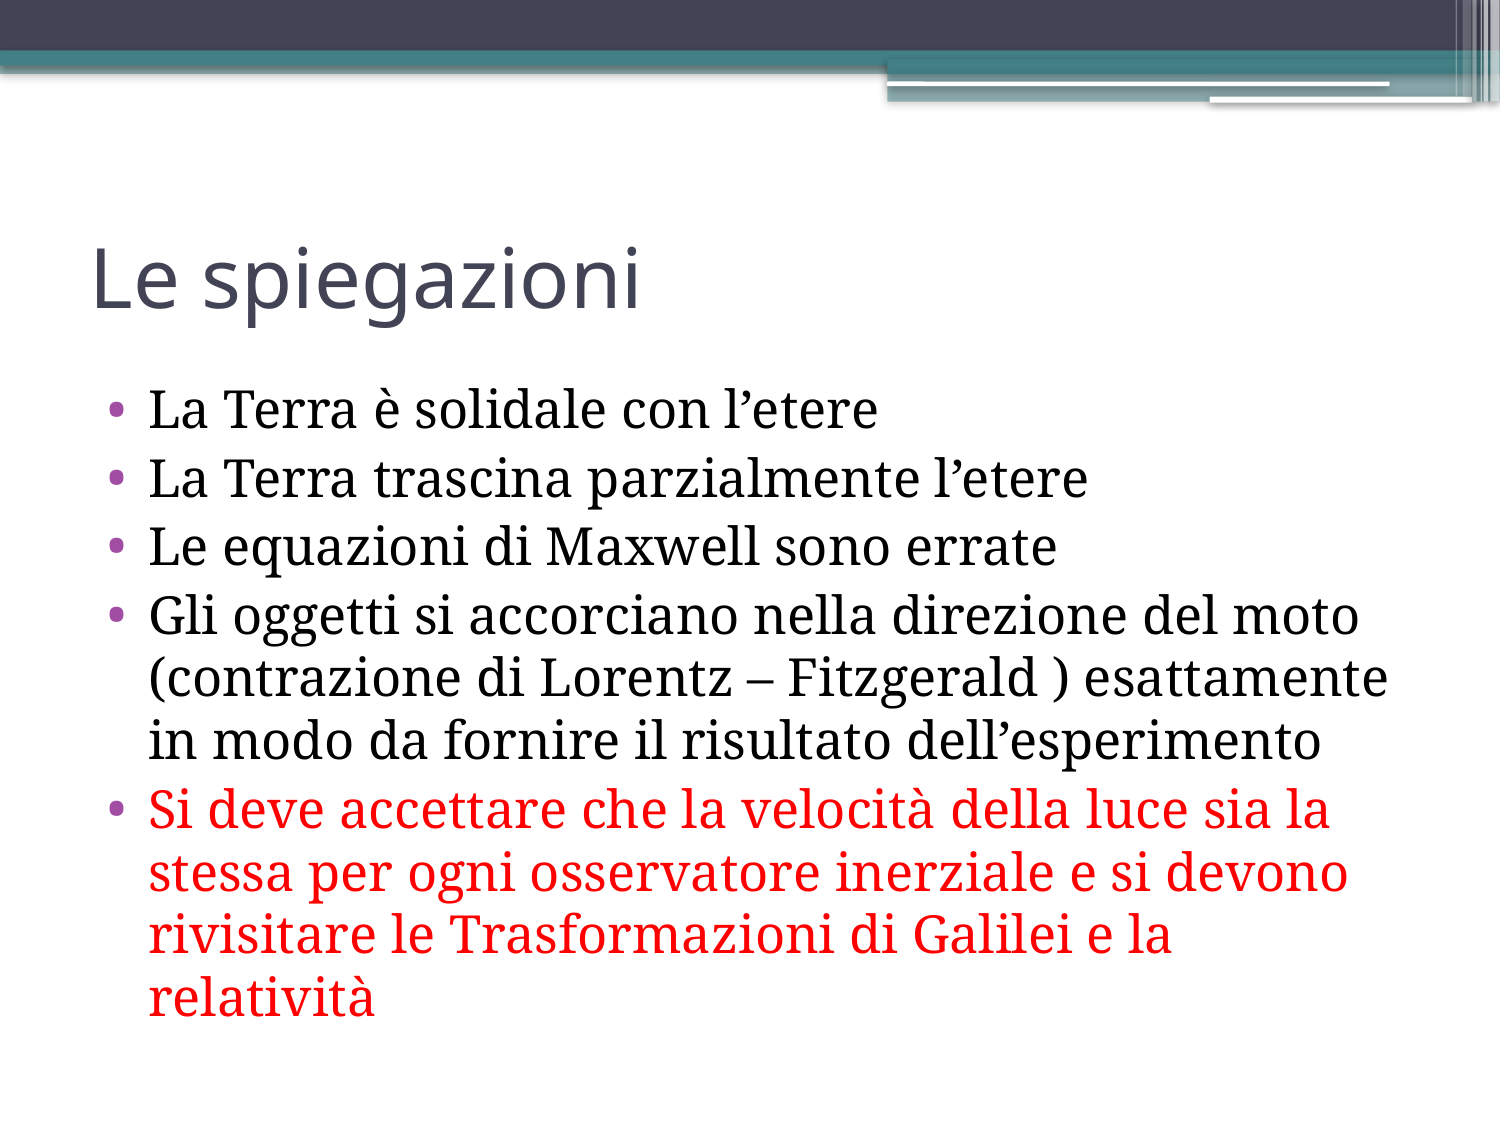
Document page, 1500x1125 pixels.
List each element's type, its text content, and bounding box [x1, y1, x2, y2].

list La Terra è solidale con l’etere La Terra trascina parzialmente l’etere Le equazioni di Maxwell sono errate Gli oggetti si accorciano nella direzione del moto (contrazione di Lorentz – Fitzgerald ) esattamente in modo da fornire il risultato dell’esperimento Si deve accettare che la velocità della luce sia la stessa per ogni osservatore inerziale e si devono rivisitare le Trasformazioni di Galilei e la relatività [75, 368, 1425, 1079]
title Le spiegazioni [75, 187, 1425, 363]
